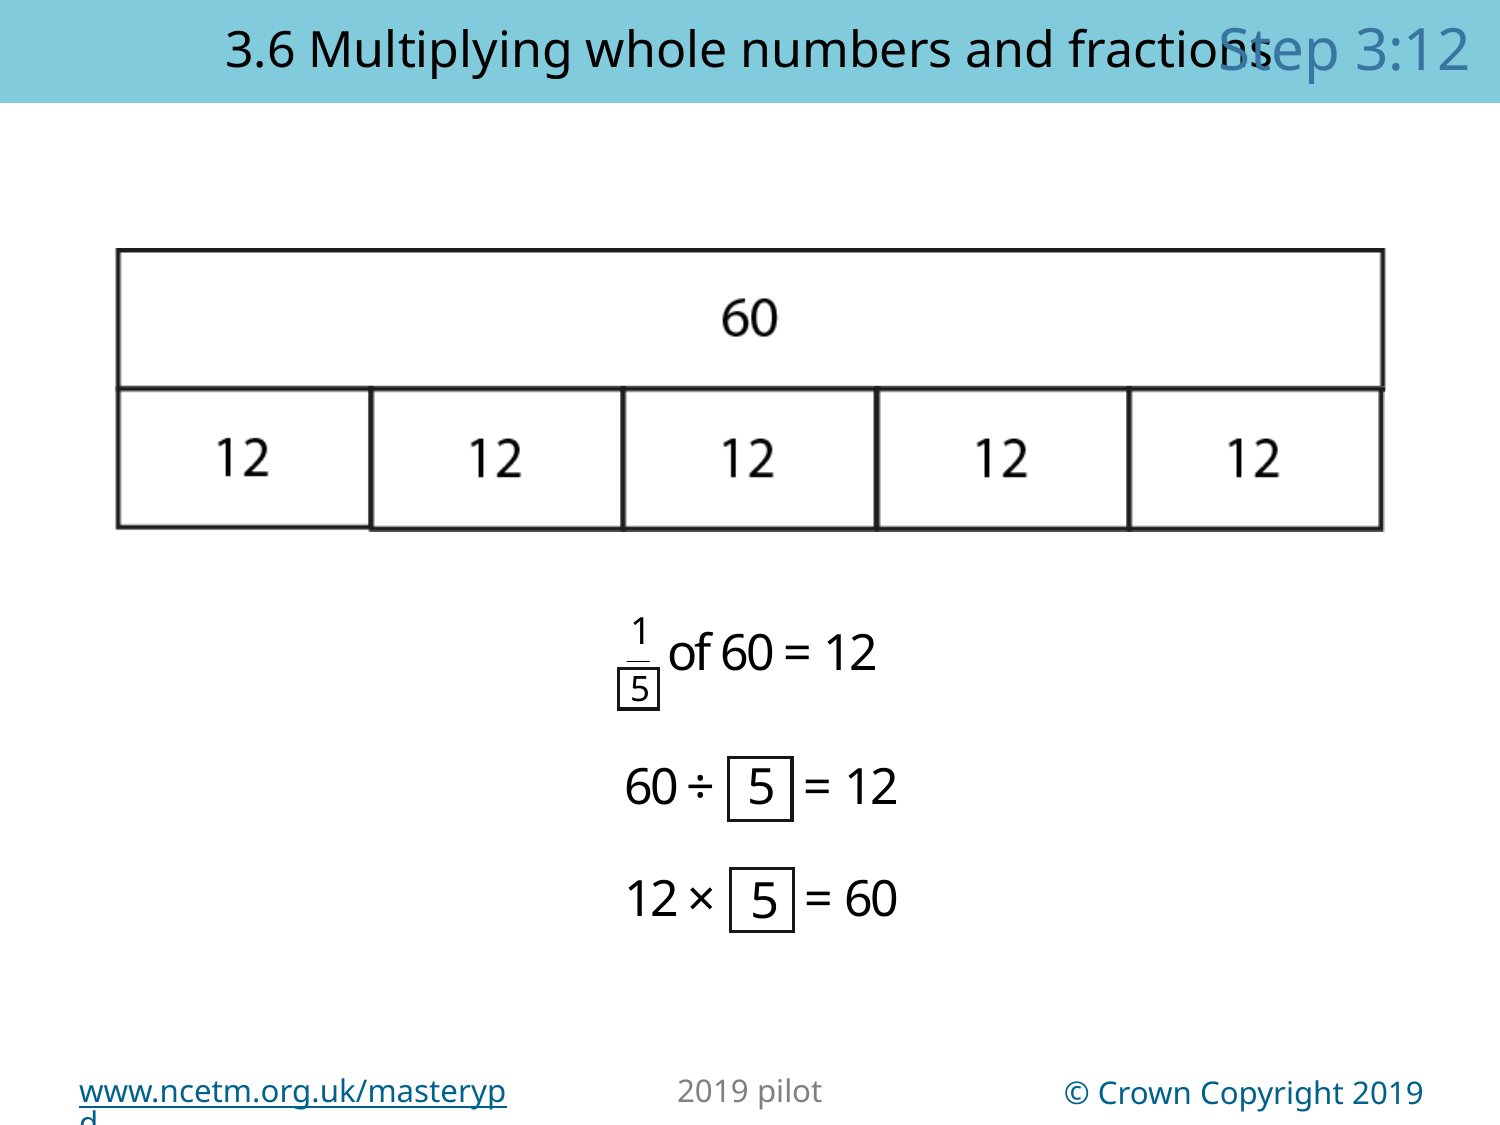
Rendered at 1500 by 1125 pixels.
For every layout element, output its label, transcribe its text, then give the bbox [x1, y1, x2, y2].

text_box [728, 812, 793, 822]
text_box [729, 923, 794, 933]
text_box [729, 868, 794, 876]
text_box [621, 765, 899, 812]
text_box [622, 610, 878, 702]
text_box [618, 668, 660, 710]
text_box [748, 880, 777, 924]
picture [101, 248, 1399, 570]
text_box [745, 766, 775, 811]
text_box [628, 675, 650, 707]
list Step 3:12 [0, 0, 1500, 104]
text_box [625, 876, 901, 923]
text_box [728, 756, 793, 765]
